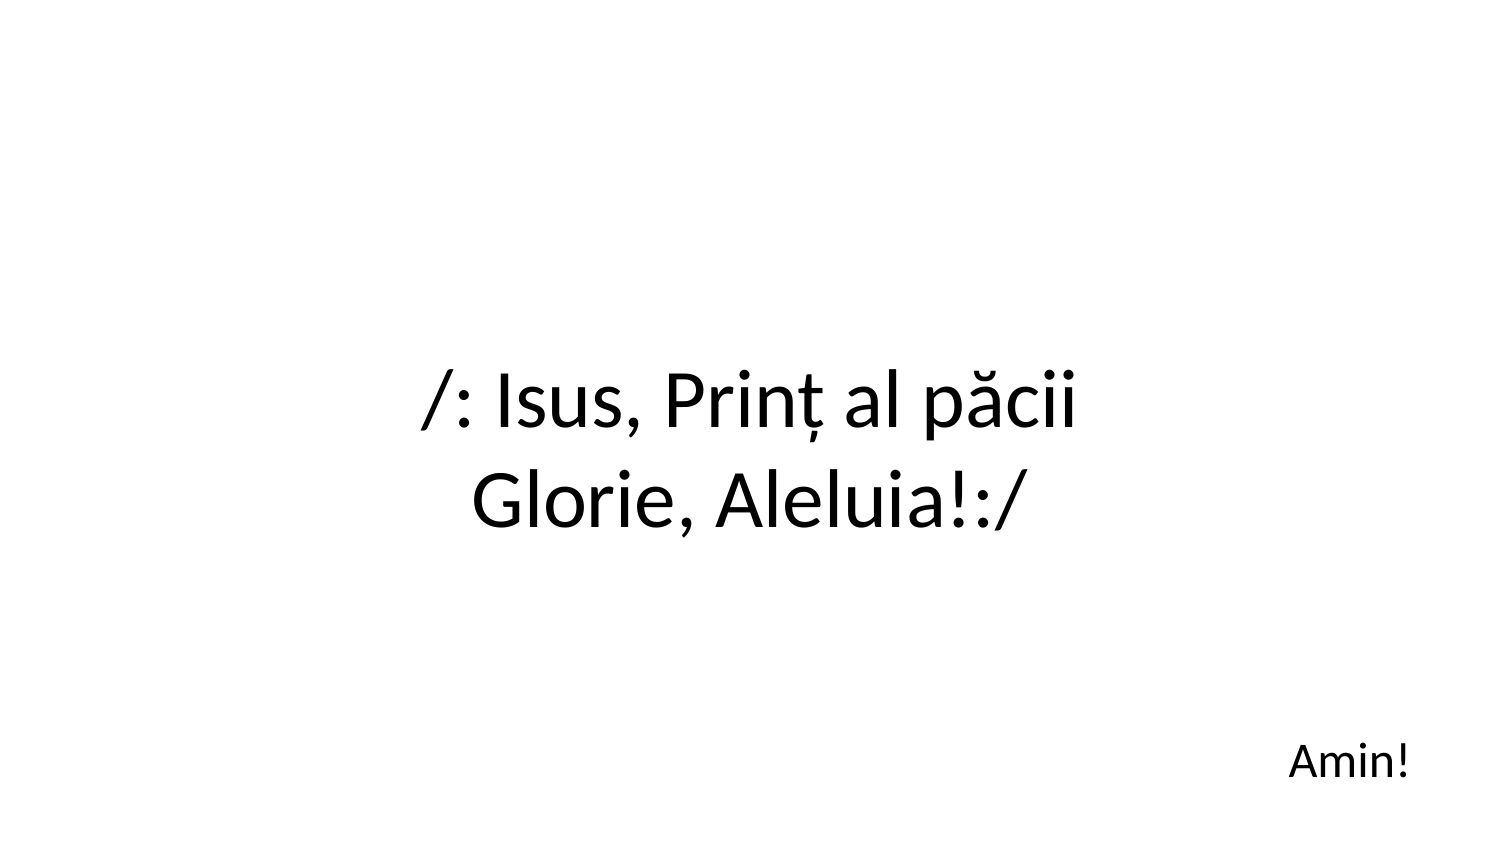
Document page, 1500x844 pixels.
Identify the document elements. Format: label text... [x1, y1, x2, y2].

text_box /: Isus, Prinț al păcii Glorie, Aleluia!:/ [406, 292, 1094, 552]
text_box Amin! [1273, 674, 1427, 795]
